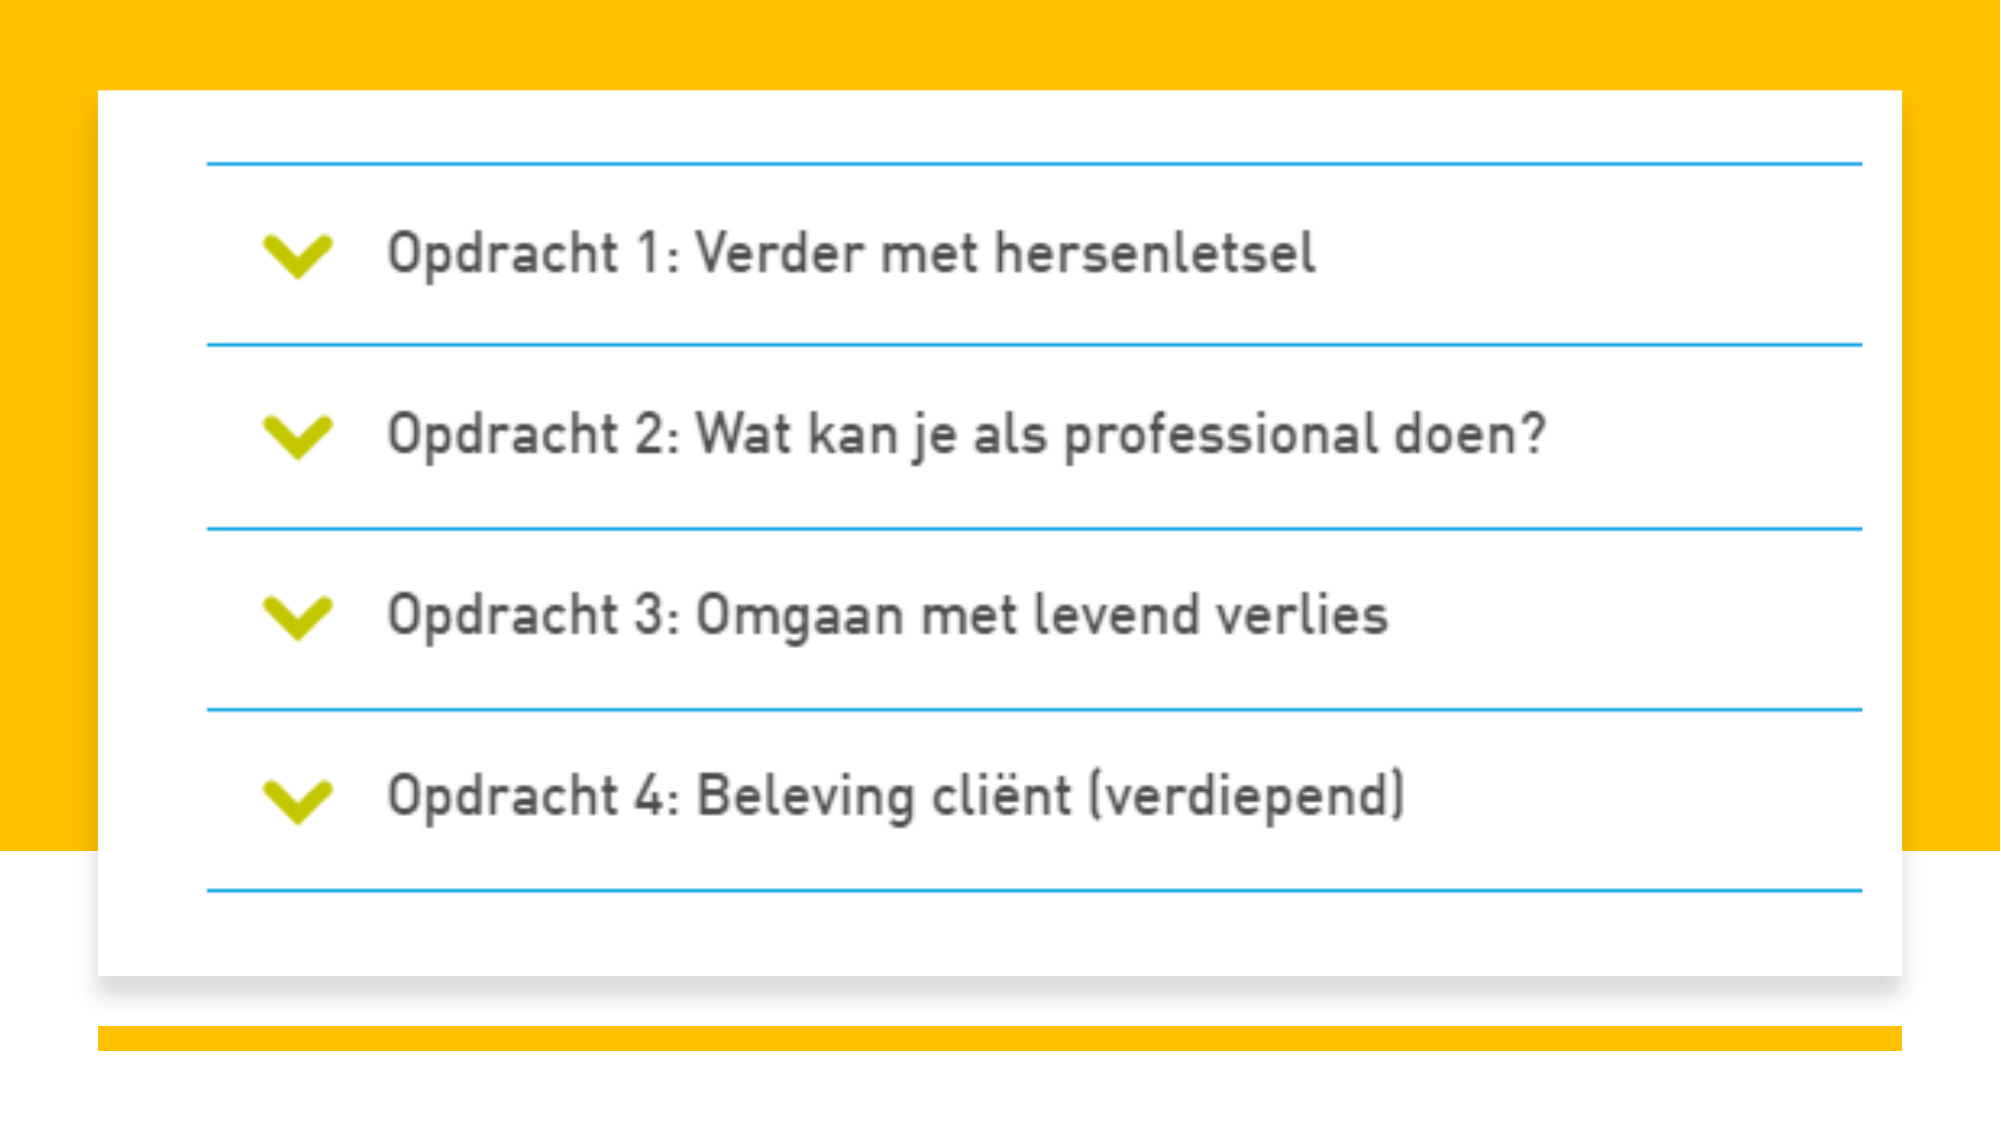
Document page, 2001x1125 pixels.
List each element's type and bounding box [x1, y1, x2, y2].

list [137, 123, 1863, 944]
text_box [0, 852, 2000, 1125]
text_box [0, 0, 2000, 852]
text_box [97, 89, 1903, 977]
